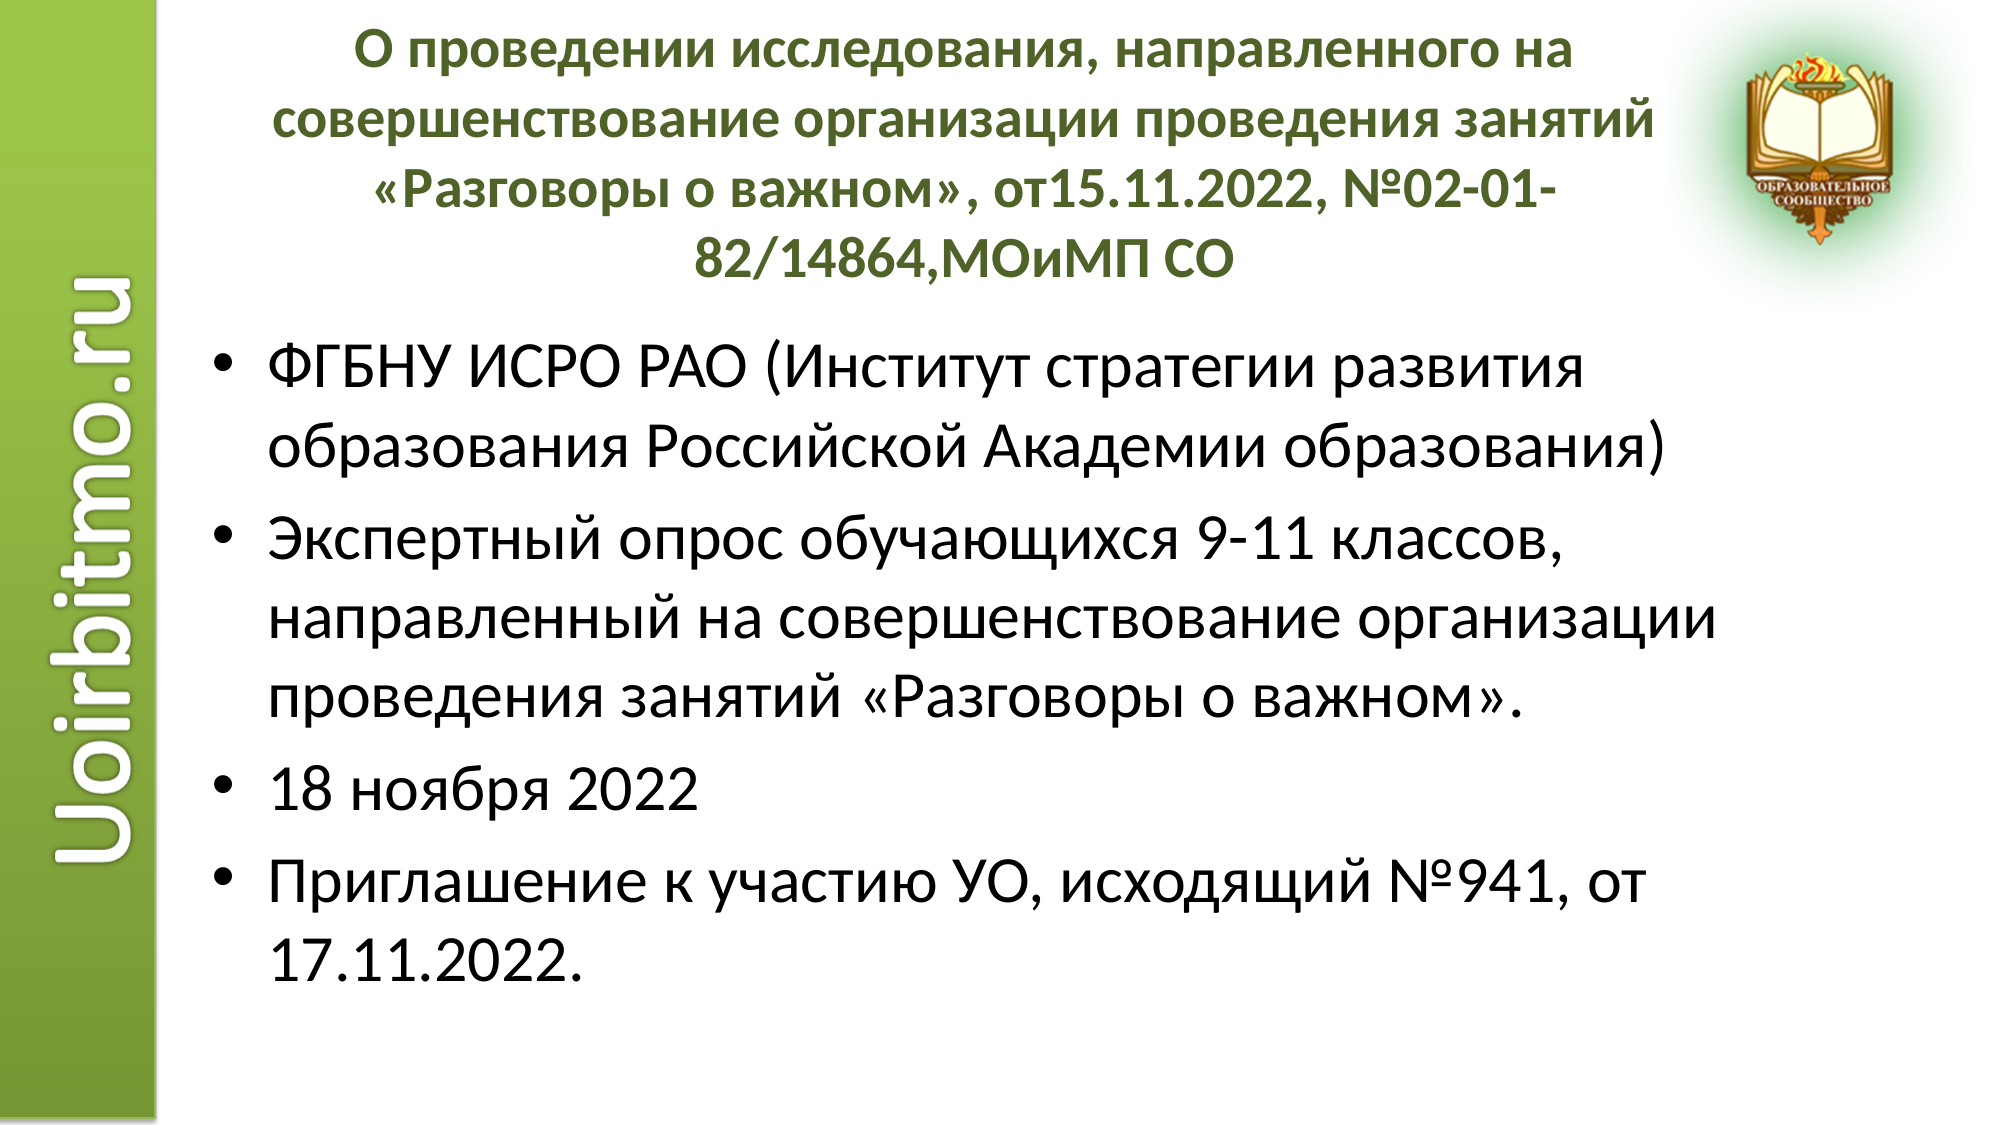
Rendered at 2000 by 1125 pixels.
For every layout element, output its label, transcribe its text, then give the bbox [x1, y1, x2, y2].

title О проведении исследования, направленного на совершенствование организации проведения занятий «Разговоры о важном», от15.11.2022, №02-01-82/14864,МОиМП СО [196, 66, 1733, 233]
picture [0, 0, 2000, 1125]
list ФГБНУ ИСРО РАО (Институт стратегии развития образования Российской Академии образования) Экспертный опрос обучающихся 9-11 классов, направленный на совершенствование организации проведения занятий «Разговоры о важном». 18 ноября 2022 Приглашение к участию УО, исходящий №941, от 17.11.2022. [196, 314, 1900, 1005]
